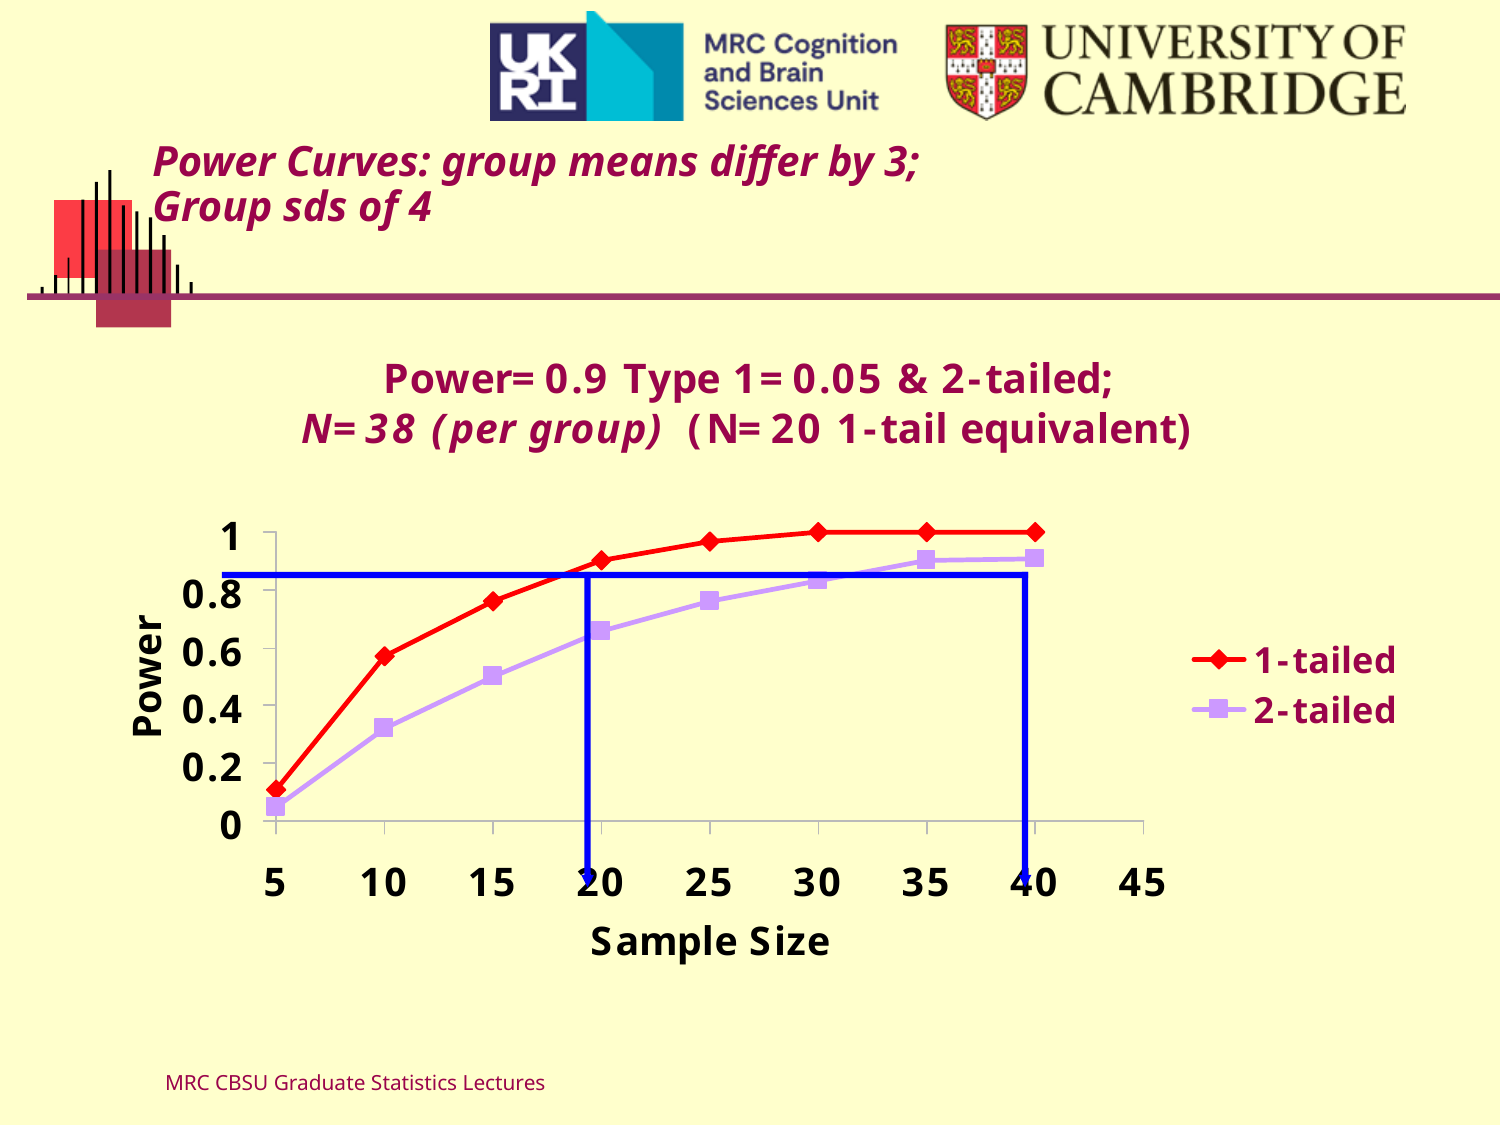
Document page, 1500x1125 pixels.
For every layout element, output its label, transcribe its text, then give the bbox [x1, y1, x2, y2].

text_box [74, 321, 1426, 979]
title Power Curves: group means differ by 3; Group sds of 4 [137, 137, 988, 233]
picture [490, 11, 1406, 121]
footer MRC CBSU Graduate Statistics Lectures [149, 1062, 988, 1101]
